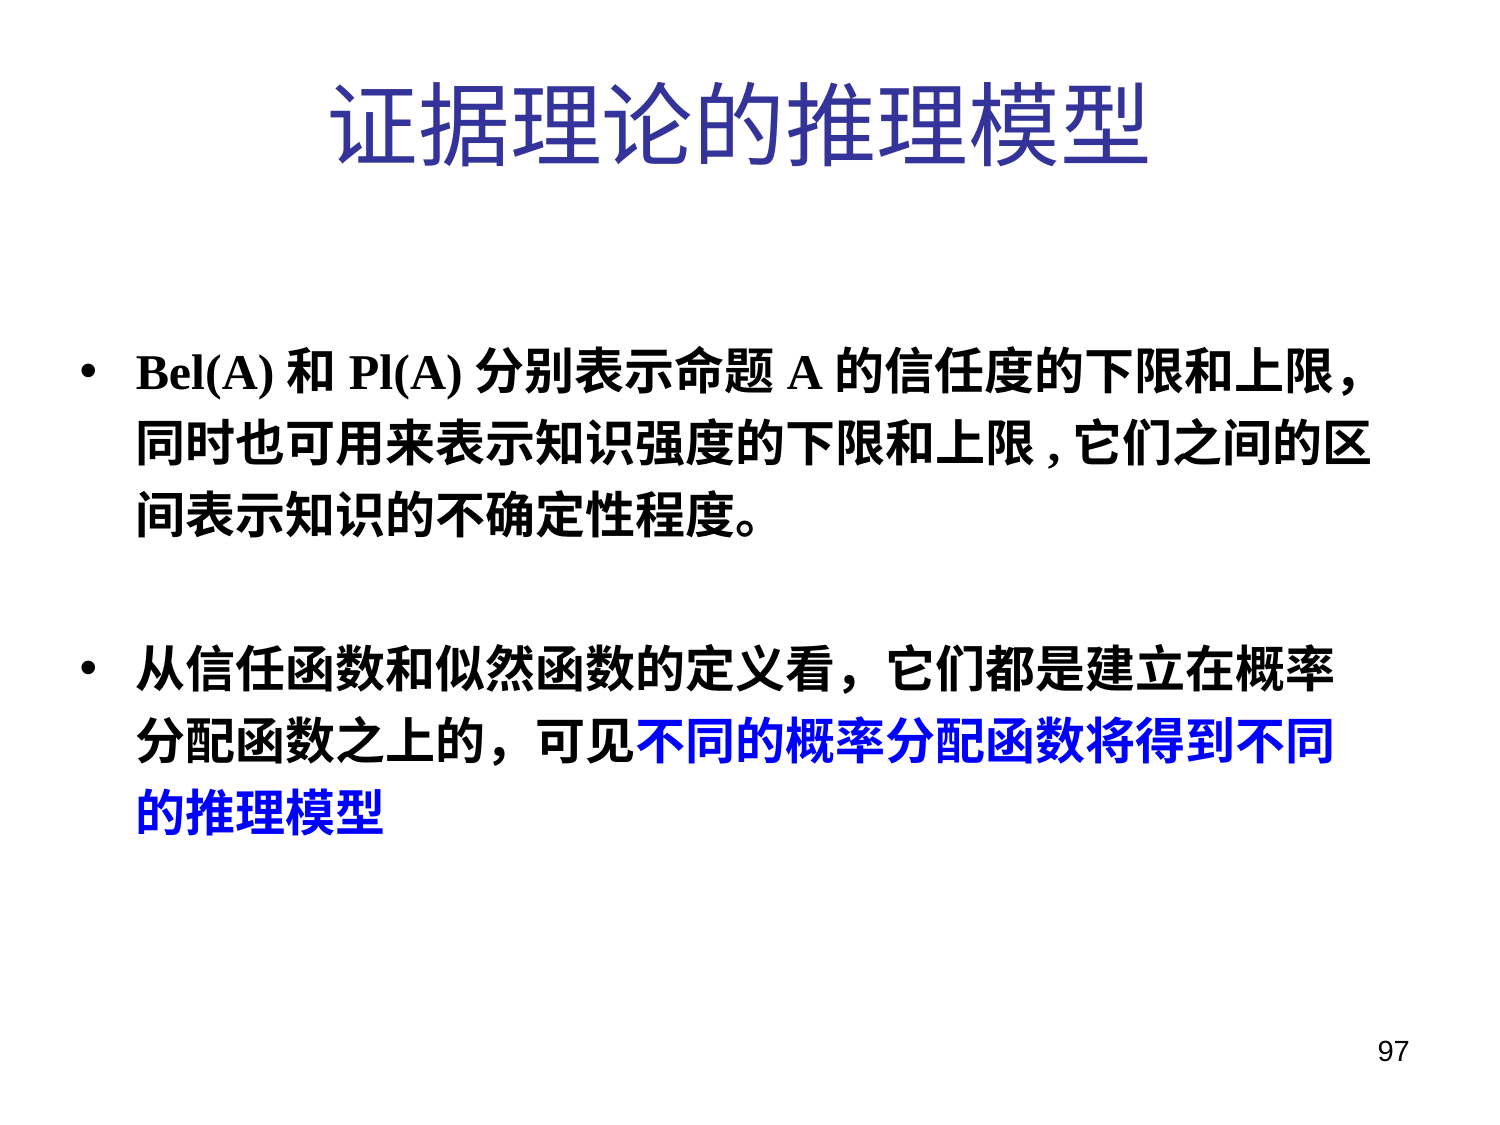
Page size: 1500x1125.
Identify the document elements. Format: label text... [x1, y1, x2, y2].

slide_number 97 [1074, 1024, 1425, 1103]
text_box 证据理论的推理模型 [64, 42, 1415, 203]
text_box Bel(A)和Pl(A)分别表示命题A的信任度的下限和上限，同时也可用来表示知识强度的下限和上限,它们之间的区间表示知识的不确定性程度。 从信任函数和似然函数的定义看，它们都是建立在概率分配函数之上的，可见不同的概率分配函数将得到不同的推理模型 [64, 320, 1388, 850]
